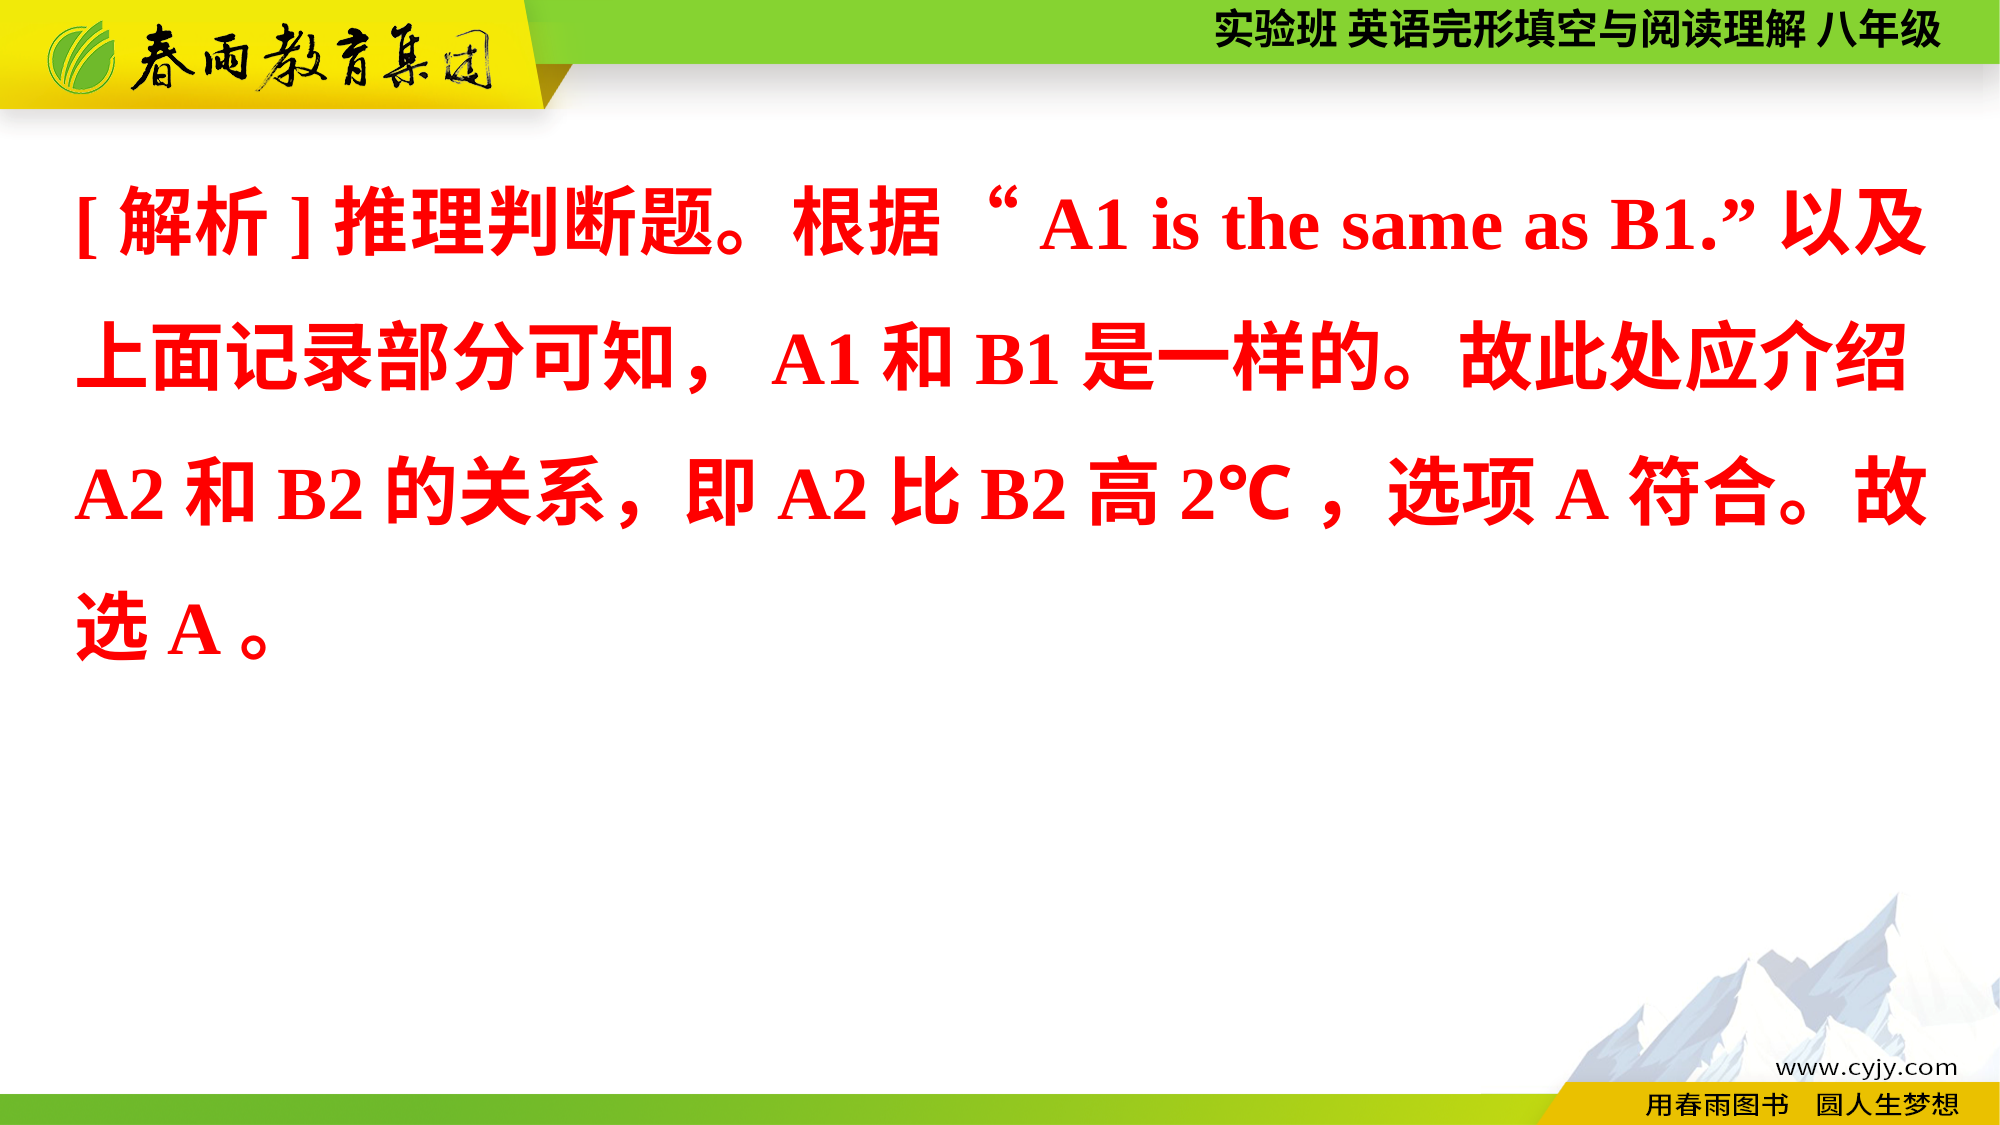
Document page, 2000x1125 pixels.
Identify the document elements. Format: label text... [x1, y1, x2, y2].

picture [0, 0, 2000, 1125]
list [解析]推理判断题。根据“A1 is the same as B1.”以及上面记录部分可知，A1和B1是一样的。故此处应介绍A2和B2的关系，即A2比B2高2℃，选项A符合。故选A。 [59, 122, 1944, 547]
